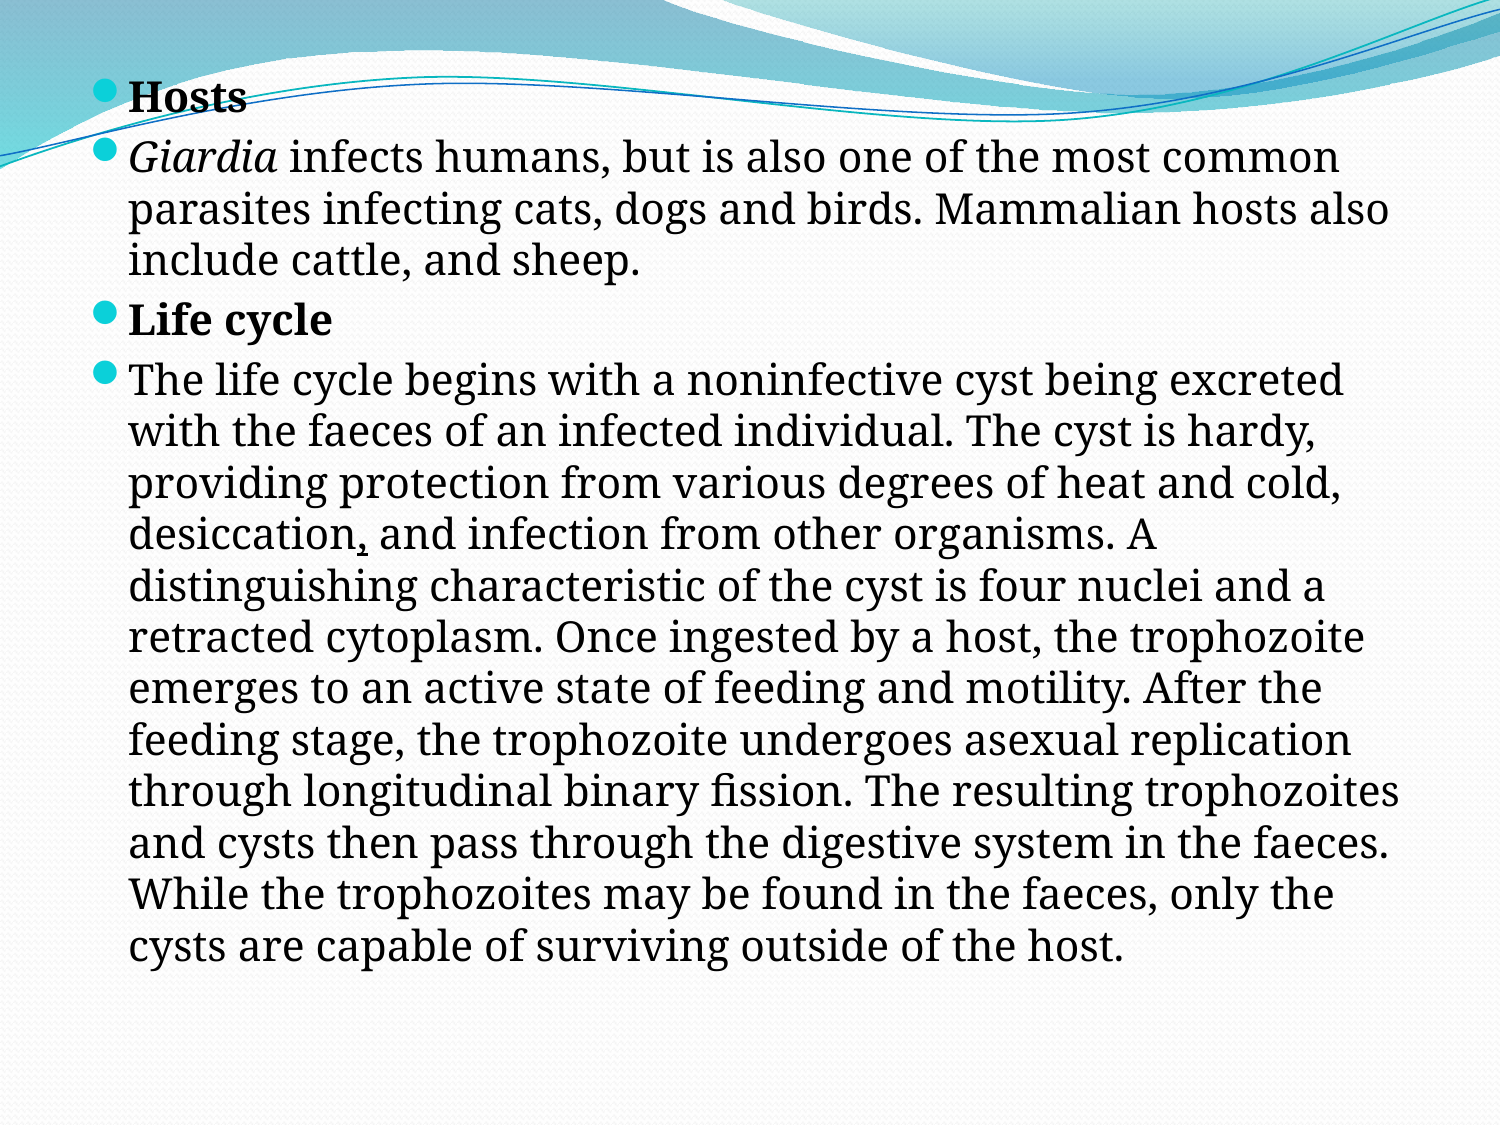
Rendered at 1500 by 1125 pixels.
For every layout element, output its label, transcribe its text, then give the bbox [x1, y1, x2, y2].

list Hosts Giardia infects humans, but is also one of the most common parasites infecting cats, dogs and birds. Mammalian hosts also include cattle, and sheep. Life cycle The life cycle begins with a noninfective cyst being excreted with the faeces of an infected individual. The cyst is hardy, providing protection from various degrees of heat and cold, desiccation, and infection from other organisms. A distinguishing characteristic of the cyst is four nuclei and a retracted cytoplasm. Once ingested by a host, the trophozoite emerges to an active state of feeding and motility. After the feeding stage, the trophozoite undergoes asexual replication through longitudinal binary fission. The resulting trophozoites and cysts then pass through the digestive system in the faeces. While the trophozoites may be found in the faeces, only the cysts are capable of surviving outside of the host. [75, 62, 1425, 1038]
